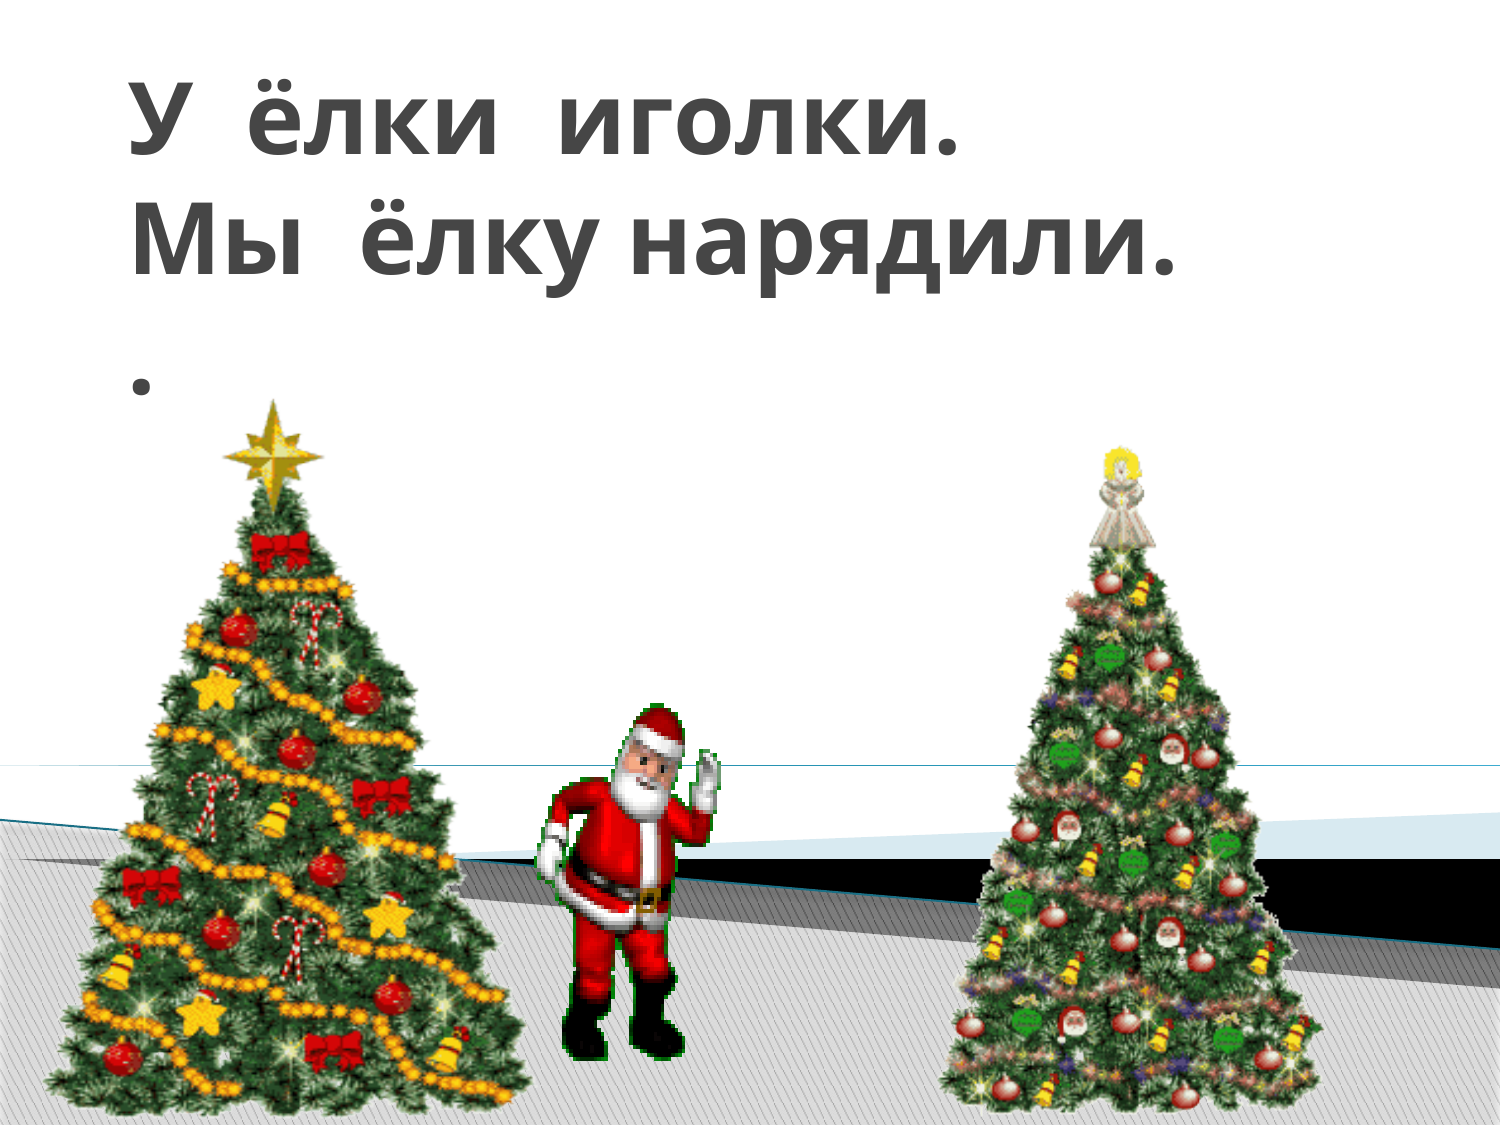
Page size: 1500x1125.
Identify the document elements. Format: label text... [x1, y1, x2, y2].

picture [0, 386, 1500, 1125]
title У ёлки иголки. Мы ёлку нарядили. . [112, 46, 1388, 422]
